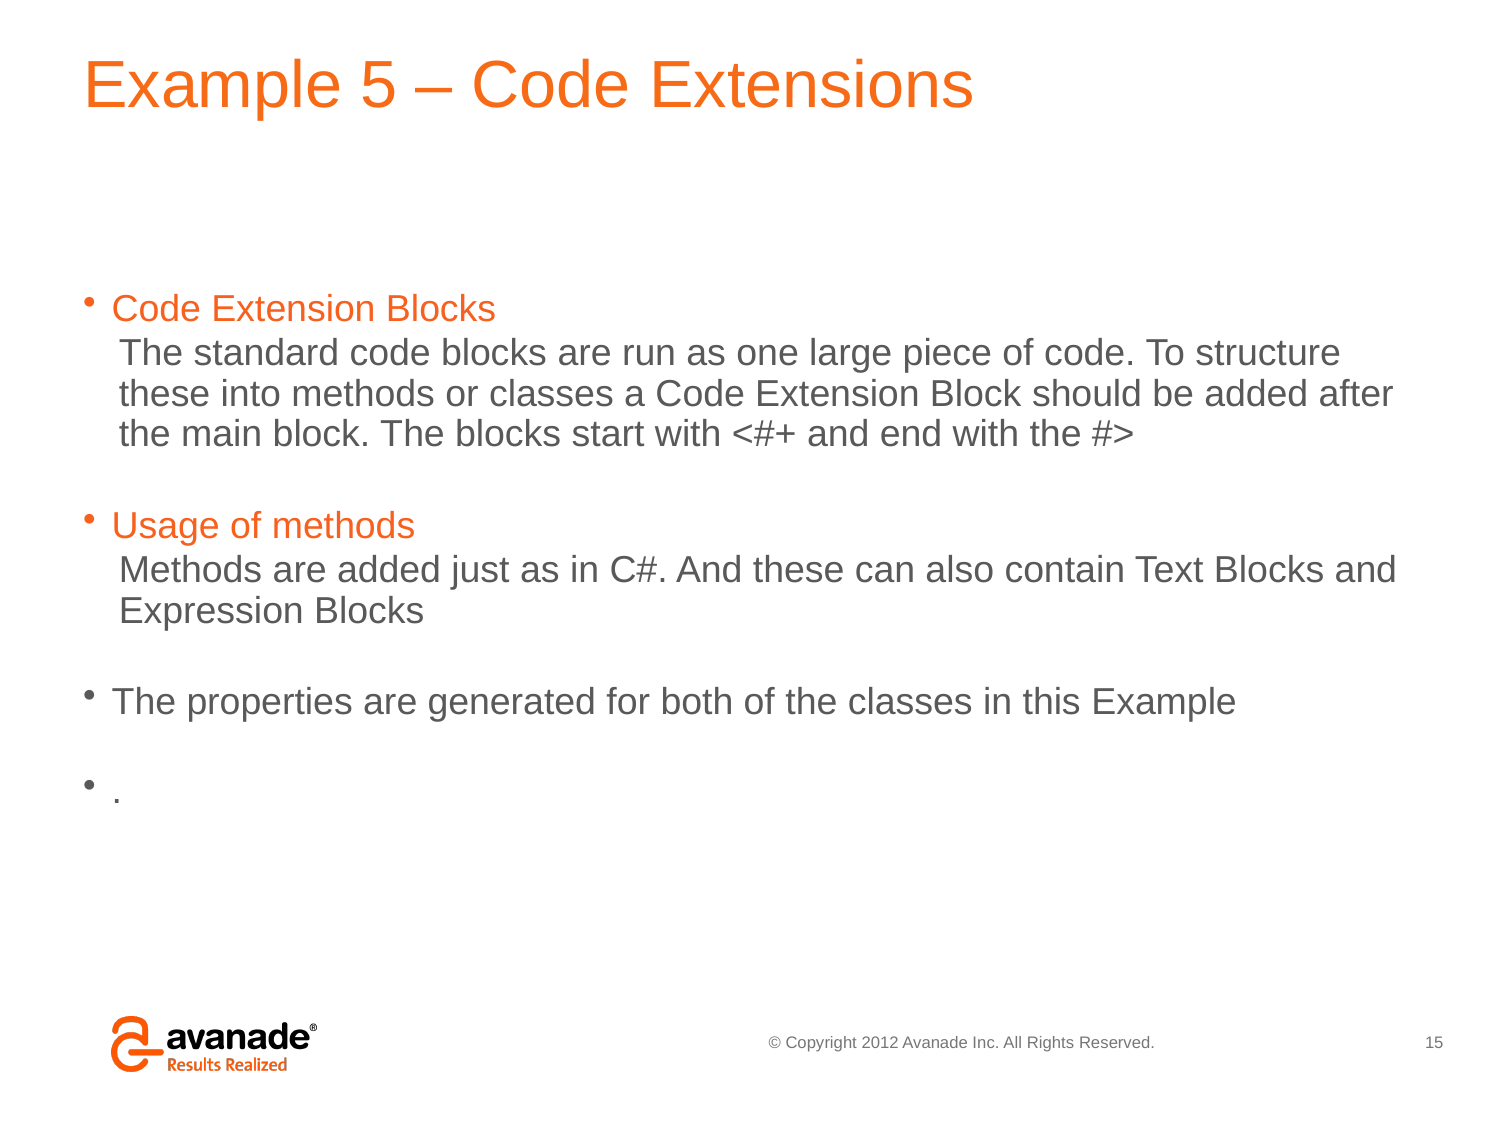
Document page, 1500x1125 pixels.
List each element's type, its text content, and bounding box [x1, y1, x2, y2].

list Code Extension Blocks The standard code blocks are run as one large piece of code. To structure these into methods or classes a Code Extension Block should be added after the main block. The blocks start with <#+ and end with the #> Usage of methods Methods are added just as in C#. And these can also contain Text Blocks and Expression Blocks The properties are generated for both of the classes in this Example . [82, 239, 1419, 966]
title Example 5 – Code Extensions [82, 49, 1419, 200]
slide_number 15 [1424, 1033, 1500, 1058]
picture [111, 1016, 317, 1072]
